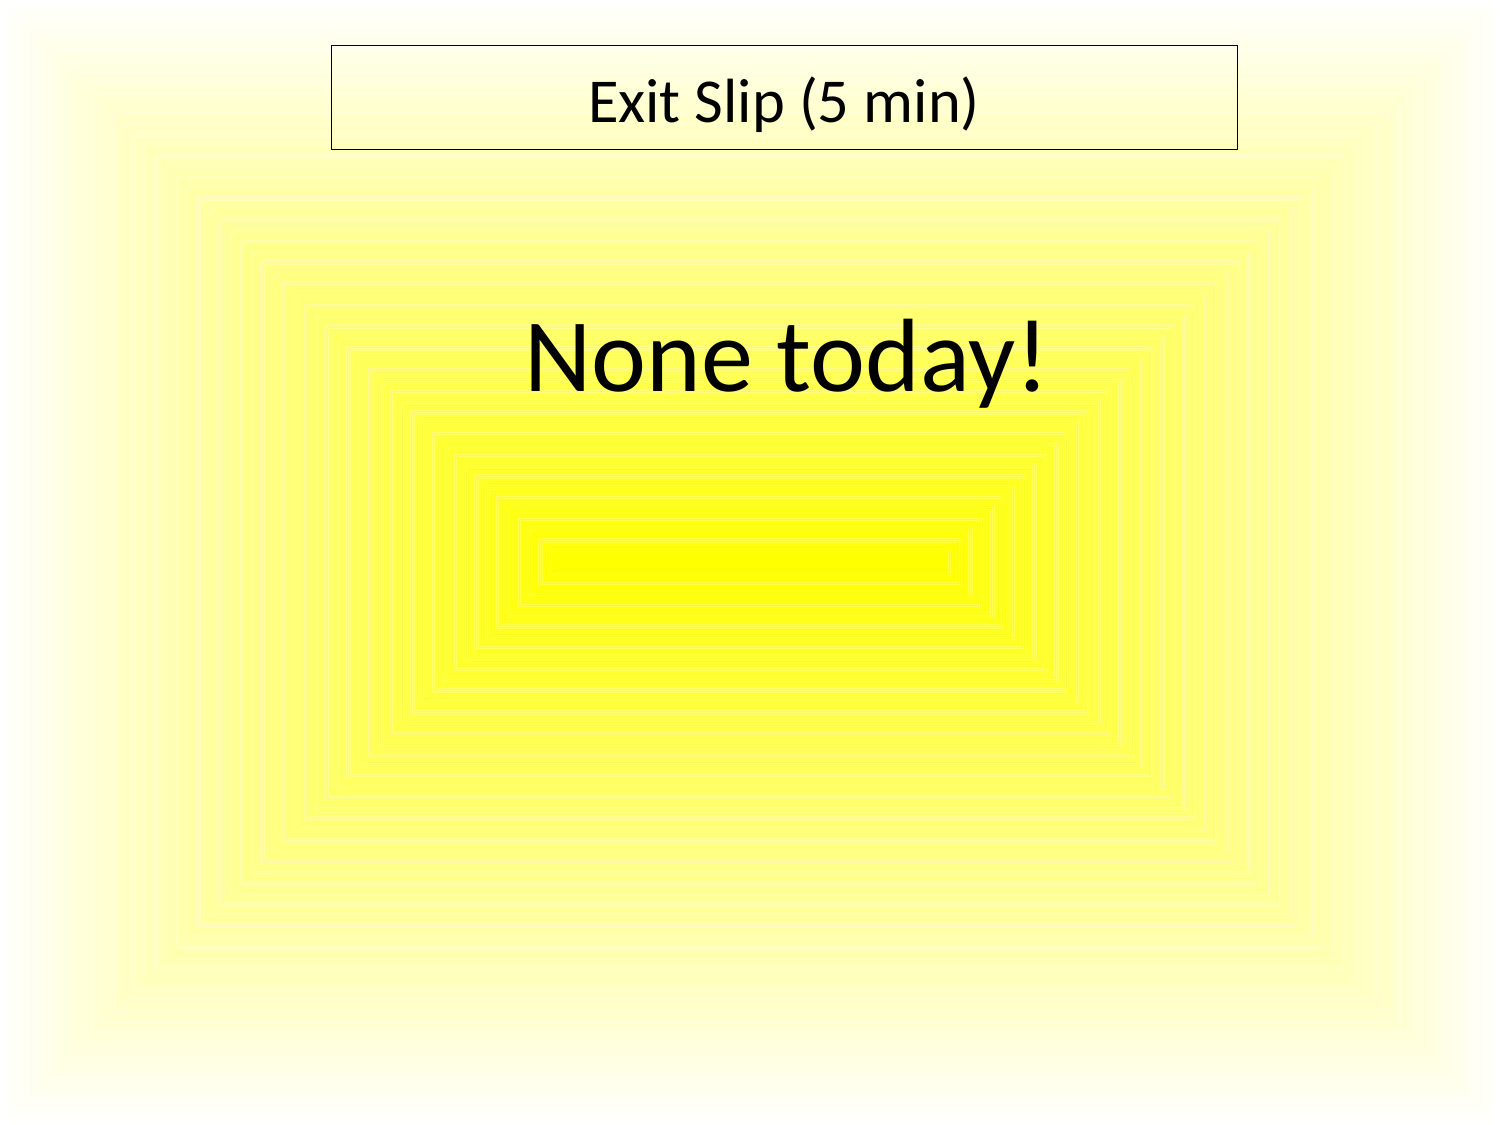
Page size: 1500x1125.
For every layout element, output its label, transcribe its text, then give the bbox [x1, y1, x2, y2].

text_box Exit Slip (5 min) [331, 45, 1238, 150]
text_box None today! [287, 279, 1288, 420]
